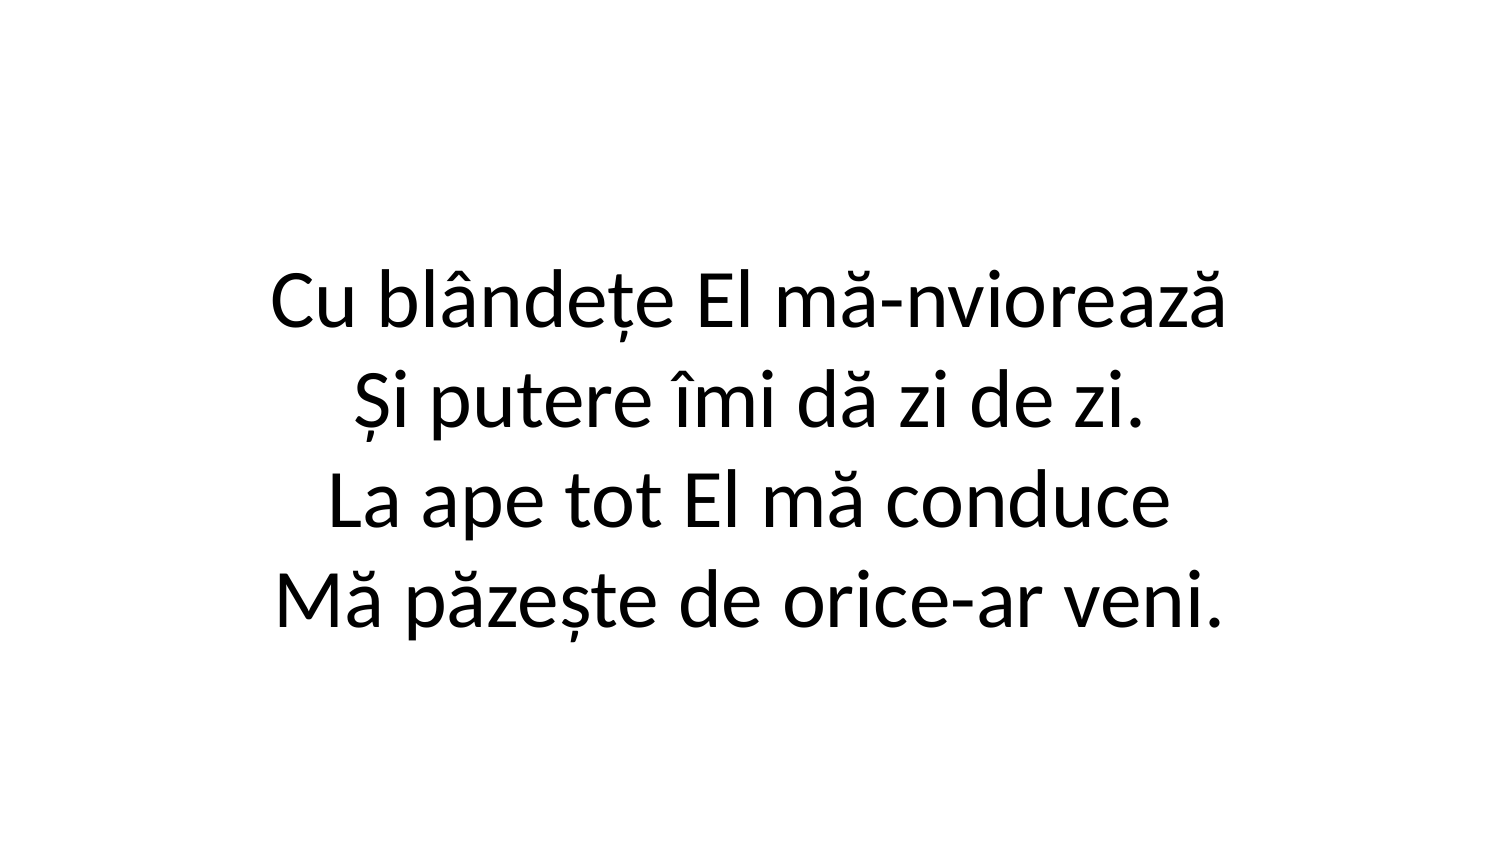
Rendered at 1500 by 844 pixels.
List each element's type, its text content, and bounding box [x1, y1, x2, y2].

text_box Cu blândețe El mă-nviorează Și putere îmi dă zi de zi. La ape tot El mă conduce Mă păzește de orice-ar veni. [255, 192, 1245, 652]
